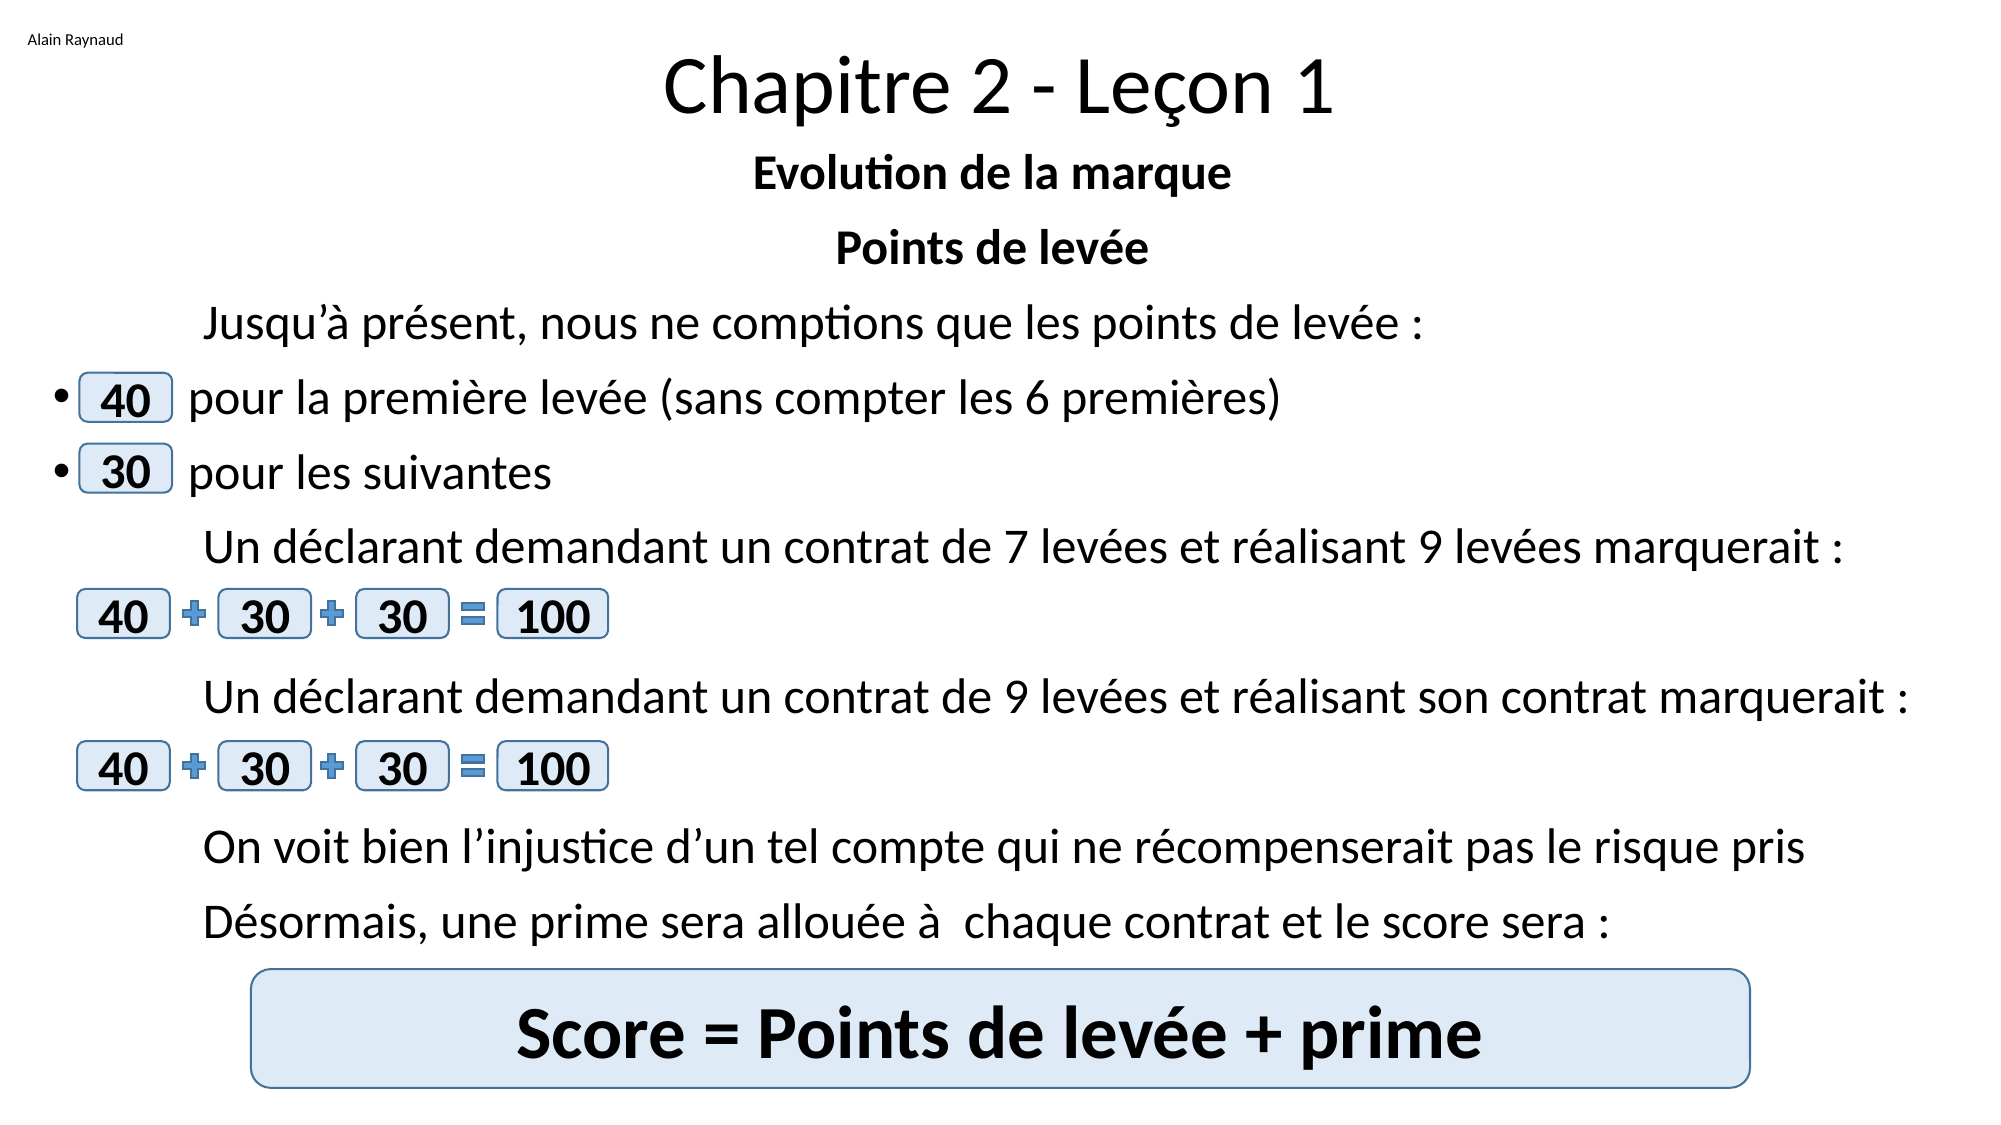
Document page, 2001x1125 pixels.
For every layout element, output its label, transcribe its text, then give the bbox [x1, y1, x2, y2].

text_box [461, 602, 485, 611]
text_box [320, 753, 344, 779]
text_box [182, 753, 206, 779]
subtitle Evolution de la marque Points de levée Jusqu’à présent, nous ne comptions que les points de levée : pour la première levée (sans compter les 6 premières) pour les suivantes Un déclarant demandant un contrat de 7 levées et réalisant 9 levées marquerait : Un déclarant demandant un contrat de 9 levées et réalisant son contrat marquerait : On voit bien l’injustice d’un tel compte qui ne récompenserait pas le risque pris Désormais, une prime sera allouée à chaque contrat et le score sera : [37, 139, 1948, 1088]
text_box 30 [217, 587, 313, 640]
text_box 30 [355, 587, 450, 640]
text_box 30 [78, 442, 174, 494]
text_box 30 [217, 740, 313, 792]
text_box [461, 616, 485, 625]
text_box 100 [496, 740, 610, 792]
text_box [182, 600, 206, 626]
text_box 100 [496, 587, 610, 640]
text_box Score = Points de levée + prime [249, 968, 1752, 1089]
text_box 40 [76, 587, 171, 640]
text_box [461, 768, 485, 777]
text_box 40 [78, 371, 174, 423]
text_box 30 [355, 740, 450, 792]
text_box [461, 754, 485, 764]
text_box [320, 600, 344, 626]
text_box Alain Raynaud [12, 21, 147, 57]
title Chapitre 2 - Leçon 1 [249, 38, 1750, 139]
text_box 40 [76, 740, 171, 792]
